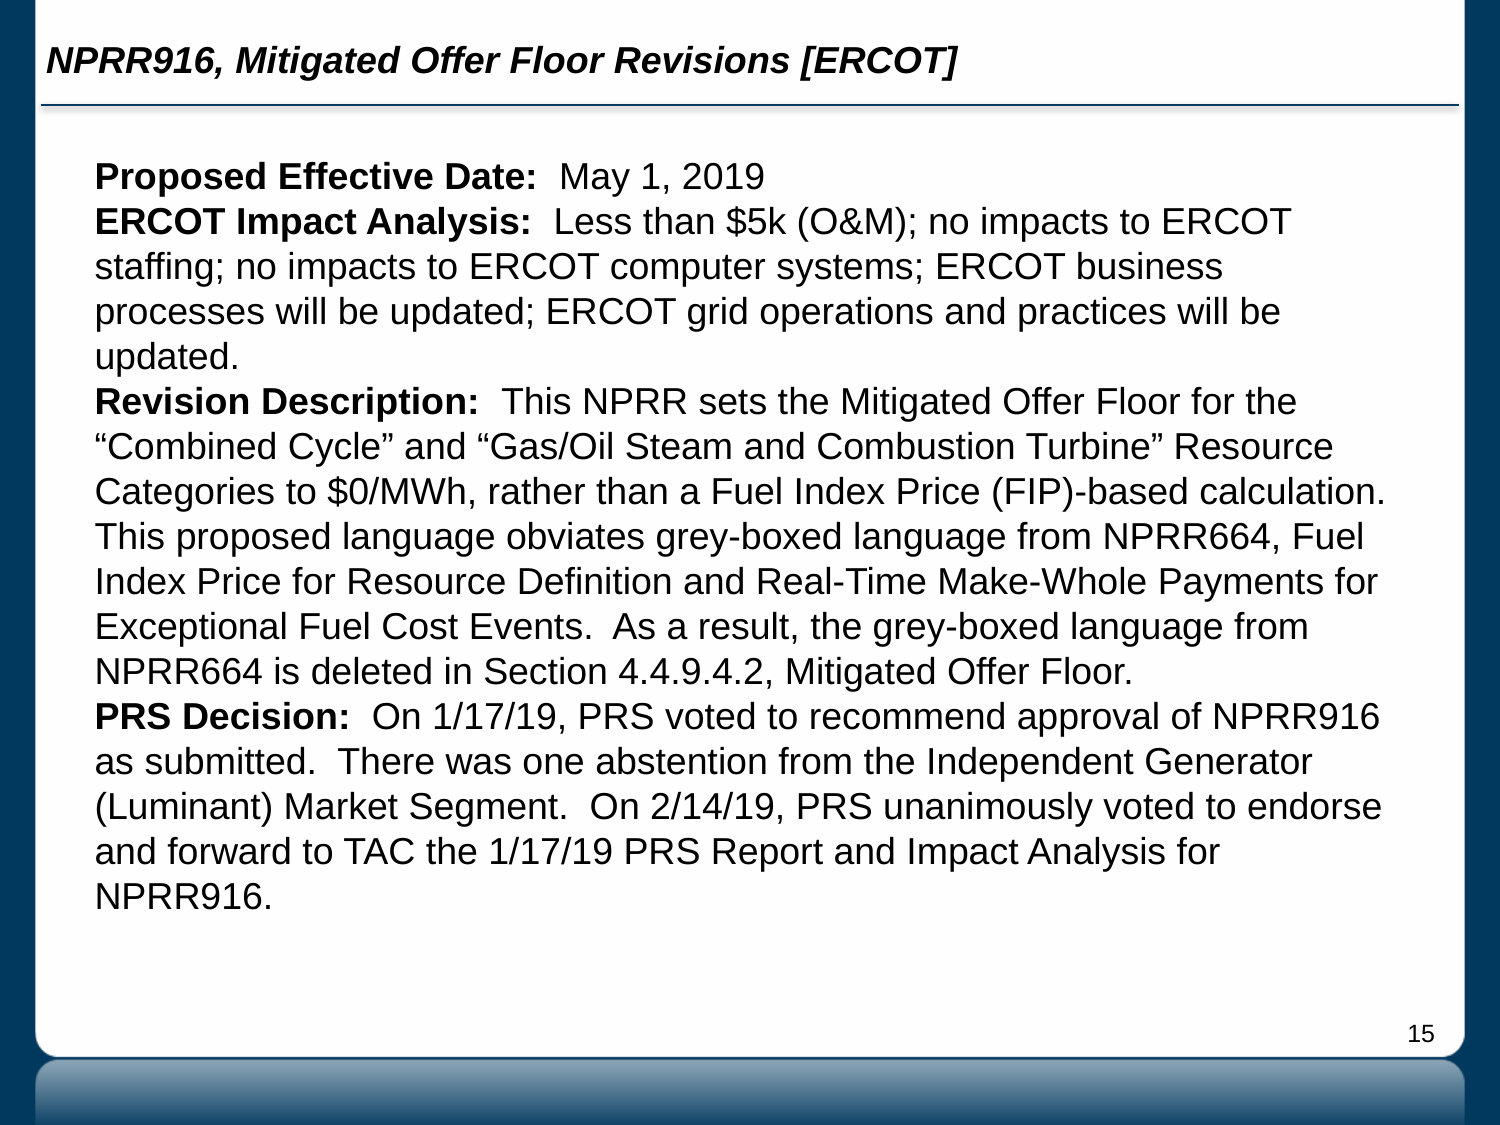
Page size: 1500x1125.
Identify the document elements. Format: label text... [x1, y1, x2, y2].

picture [35, 0, 1465, 1125]
text_box Proposed Effective Date: May 1, 2019 ERCOT Impact Analysis: Less than $5k (O&M); no impacts to ERCOT staffing; no impacts to ERCOT computer systems; ERCOT business processes will be updated; ERCOT grid operations and practices will be updated. Revision Description: This NPRR sets the Mitigated Offer Floor for the “Combined Cycle” and “Gas/Oil Steam and Combustion Turbine” Resource Categories to $0/MWh, rather than a Fuel Index Price (FIP)-based calculation. This proposed language obviates grey-boxed language from NPRR664, Fuel Index Price for Resource Definition and Real-Time Make-Whole Payments for Exceptional Fuel Cost Events. As a result, the grey-boxed language from NPRR664 is deleted in Section 4.4.9.4.2, Mitigated Offer Floor. PRS Decision: On 1/17/19, PRS voted to recommend approval of NPRR916 as submitted. There was one abstention from the Independent Generator (Luminant) Market Segment. On 2/14/19, PRS unanimously voted to endorse and forward to TAC the 1/17/19 PRS Report and Impact Analysis for NPRR916. [79, 144, 1419, 924]
title NPRR916, Mitigated Offer Floor Revisions [ERCOT] [31, 20, 1464, 97]
